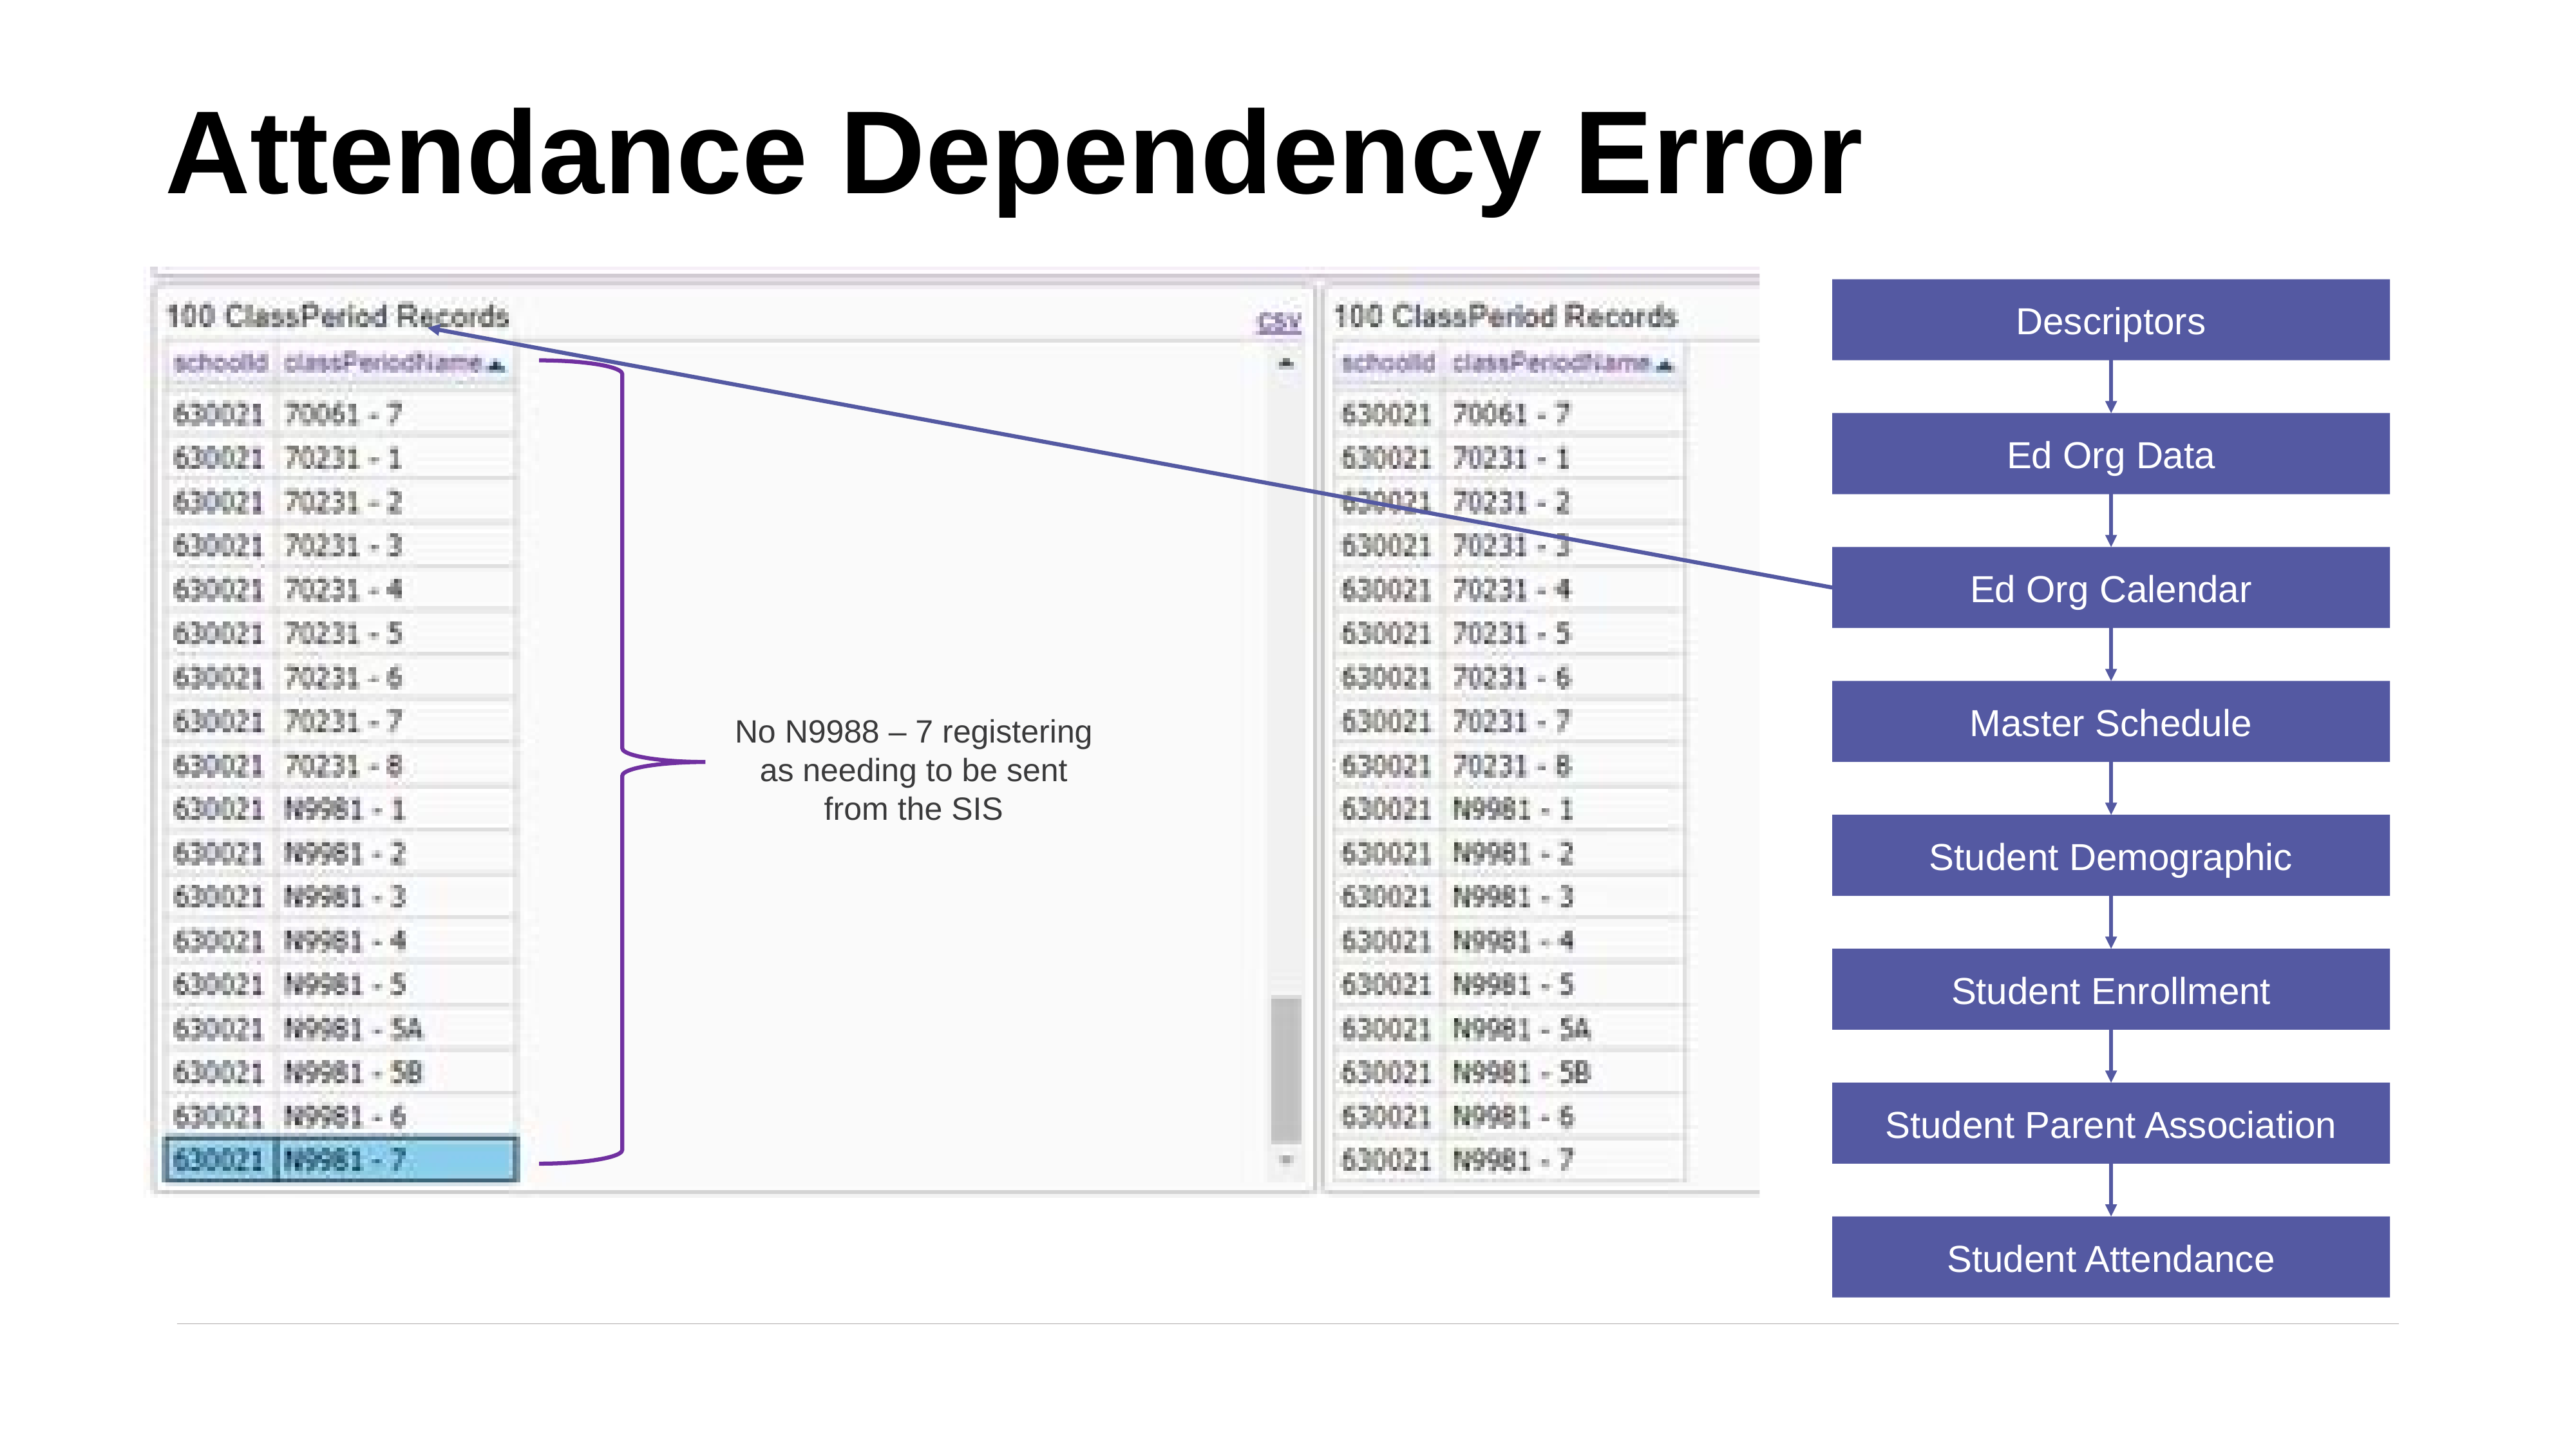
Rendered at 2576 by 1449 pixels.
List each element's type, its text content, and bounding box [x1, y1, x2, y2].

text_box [1832, 279, 2391, 1298]
title Attendance Dependency Error [155, 86, 2378, 327]
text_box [427, 327, 1832, 588]
picture [143, 267, 1760, 1198]
